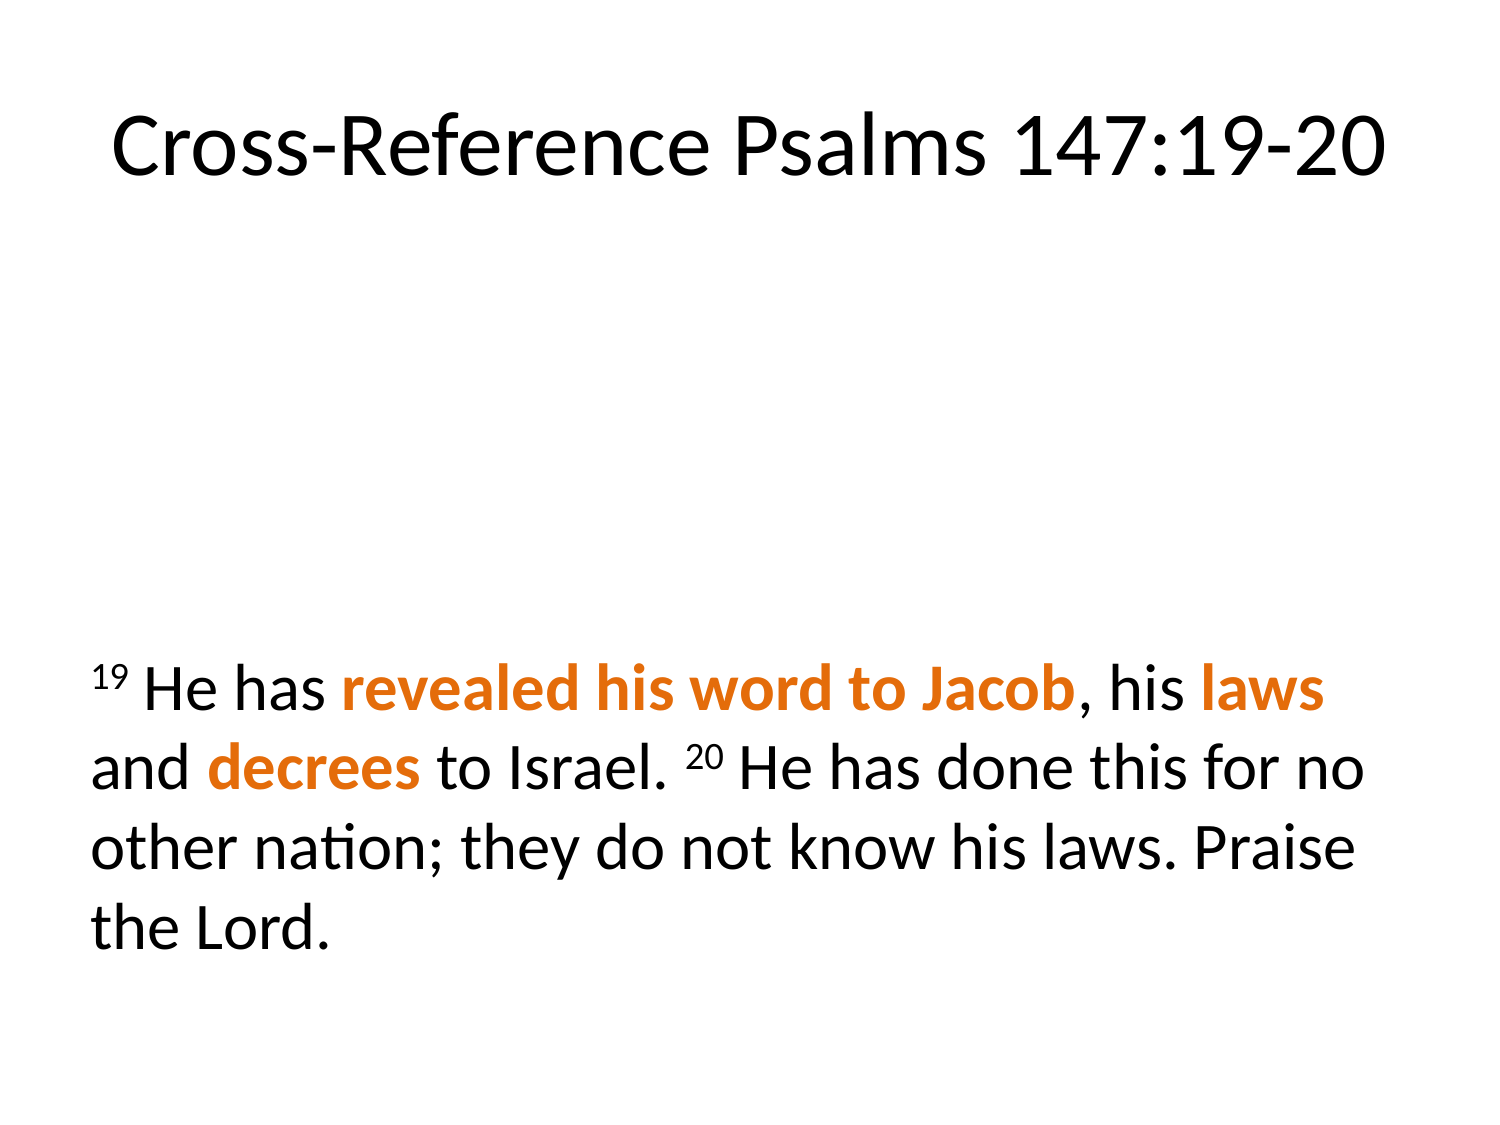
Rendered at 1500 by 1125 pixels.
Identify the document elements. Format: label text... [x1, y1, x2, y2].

list 19 He has revealed his word to Jacob, his laws and decrees to Israel. 20 He has done this for no other nation; they do not know his laws. Praise the Lord. [75, 262, 1425, 1005]
title Cross-Reference Psalms 147:19-20 [75, 45, 1425, 233]
